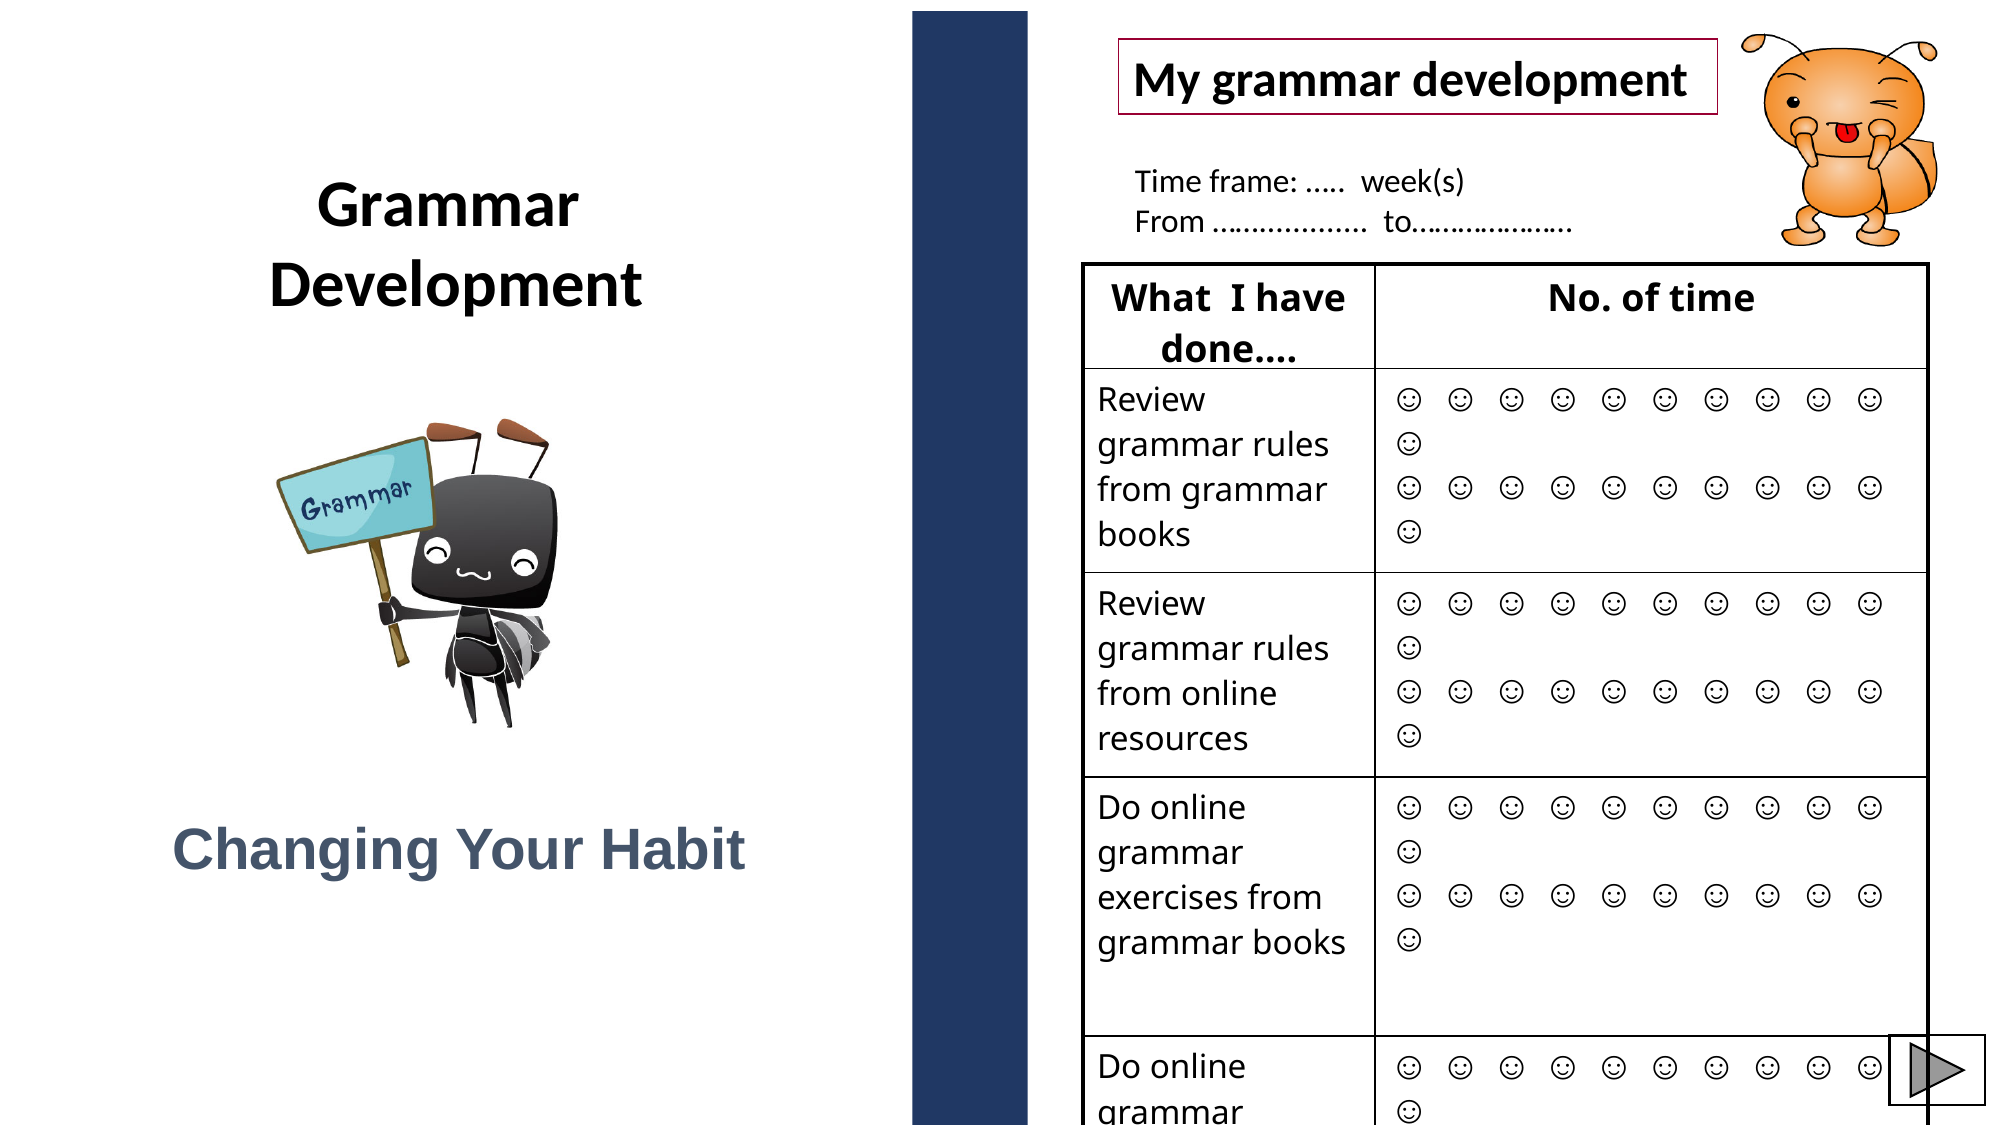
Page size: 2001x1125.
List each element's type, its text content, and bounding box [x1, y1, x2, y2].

table_cell ☺ ☺ ☺ ☺ ☺ ☺ ☺ ☺ ☺ ☺ ☺ ☺ ☺ ☺ ☺ ☺ ☺ ☺ ☺ ☺ ☺ ☺ [1376, 573, 1926, 776]
table_header No. of time [1376, 266, 1926, 368]
table_header What I have done…. [1085, 266, 1374, 368]
table_cell Review grammar rules from online resources [1085, 573, 1374, 776]
table_cell Do online grammar exercises from grammar books [1085, 778, 1374, 1035]
table_cell Review grammar rules from grammar books [1085, 369, 1374, 572]
text_box [1930, 1034, 1986, 1106]
table_cell Do online grammar exercises [1085, 1037, 1374, 1125]
text_box Time frame: ….. week(s) From ……............. to………………… [1118, 151, 1741, 248]
table_cell ☺ ☺ ☺ ☺ ☺ ☺ ☺ ☺ ☺ ☺ ☺ ☺ ☺ ☺ ☺ ☺ ☺ ☺ ☺ ☺ ☺ ☺ [1376, 1037, 1926, 1125]
table_cell ☺ ☺ ☺ ☺ ☺ ☺ ☺ ☺ ☺ ☺ ☺ ☺ ☺ ☺ ☺ ☺ ☺ ☺ ☺ ☺ ☺ ☺ [1376, 778, 1926, 1035]
text_box My grammar development [1118, 39, 1718, 114]
text_box [911, 10, 1029, 1125]
text_box Changing Your Habit [77, 839, 858, 960]
picture [169, 380, 686, 767]
picture [1741, 33, 1938, 254]
table_cell ☺ ☺ ☺ ☺ ☺ ☺ ☺ ☺ ☺ ☺ ☺ ☺ ☺ ☺ ☺ ☺ ☺ ☺ ☺ ☺ ☺ ☺ [1376, 369, 1926, 572]
text_box Grammar Development [94, 151, 819, 328]
